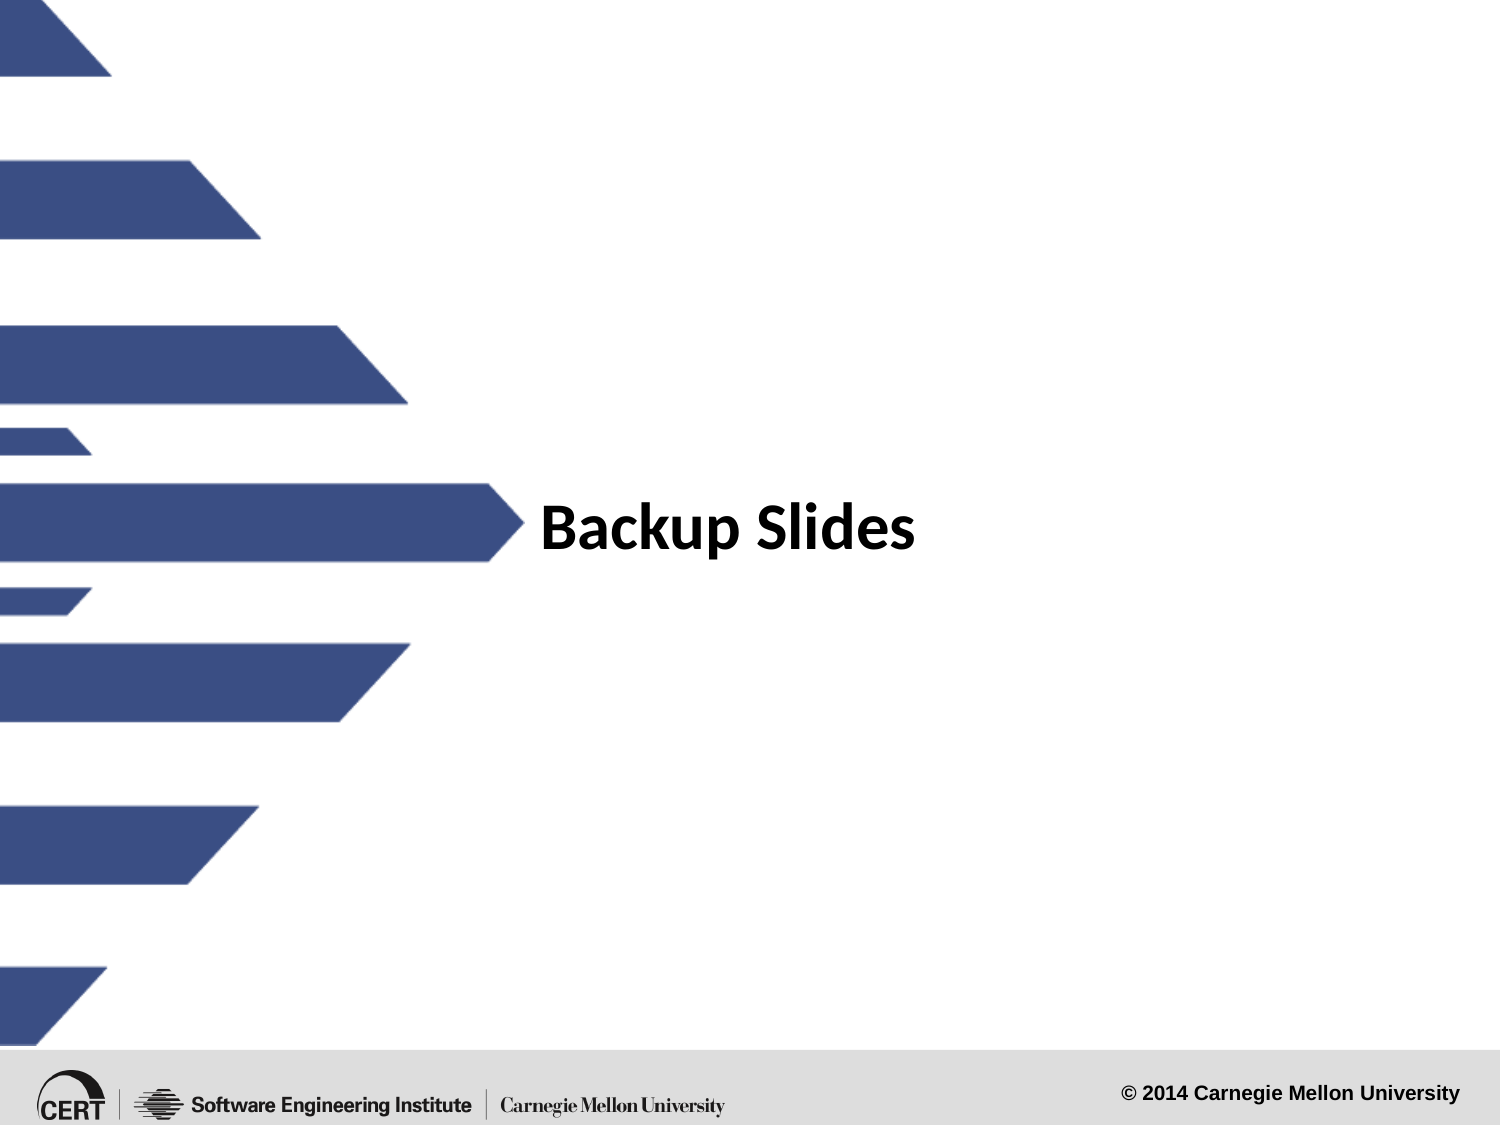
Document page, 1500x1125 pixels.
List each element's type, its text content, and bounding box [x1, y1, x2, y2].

picture [0, 0, 525, 1046]
title Backup Slides [524, 474, 1426, 688]
picture [37, 1069, 725, 1122]
